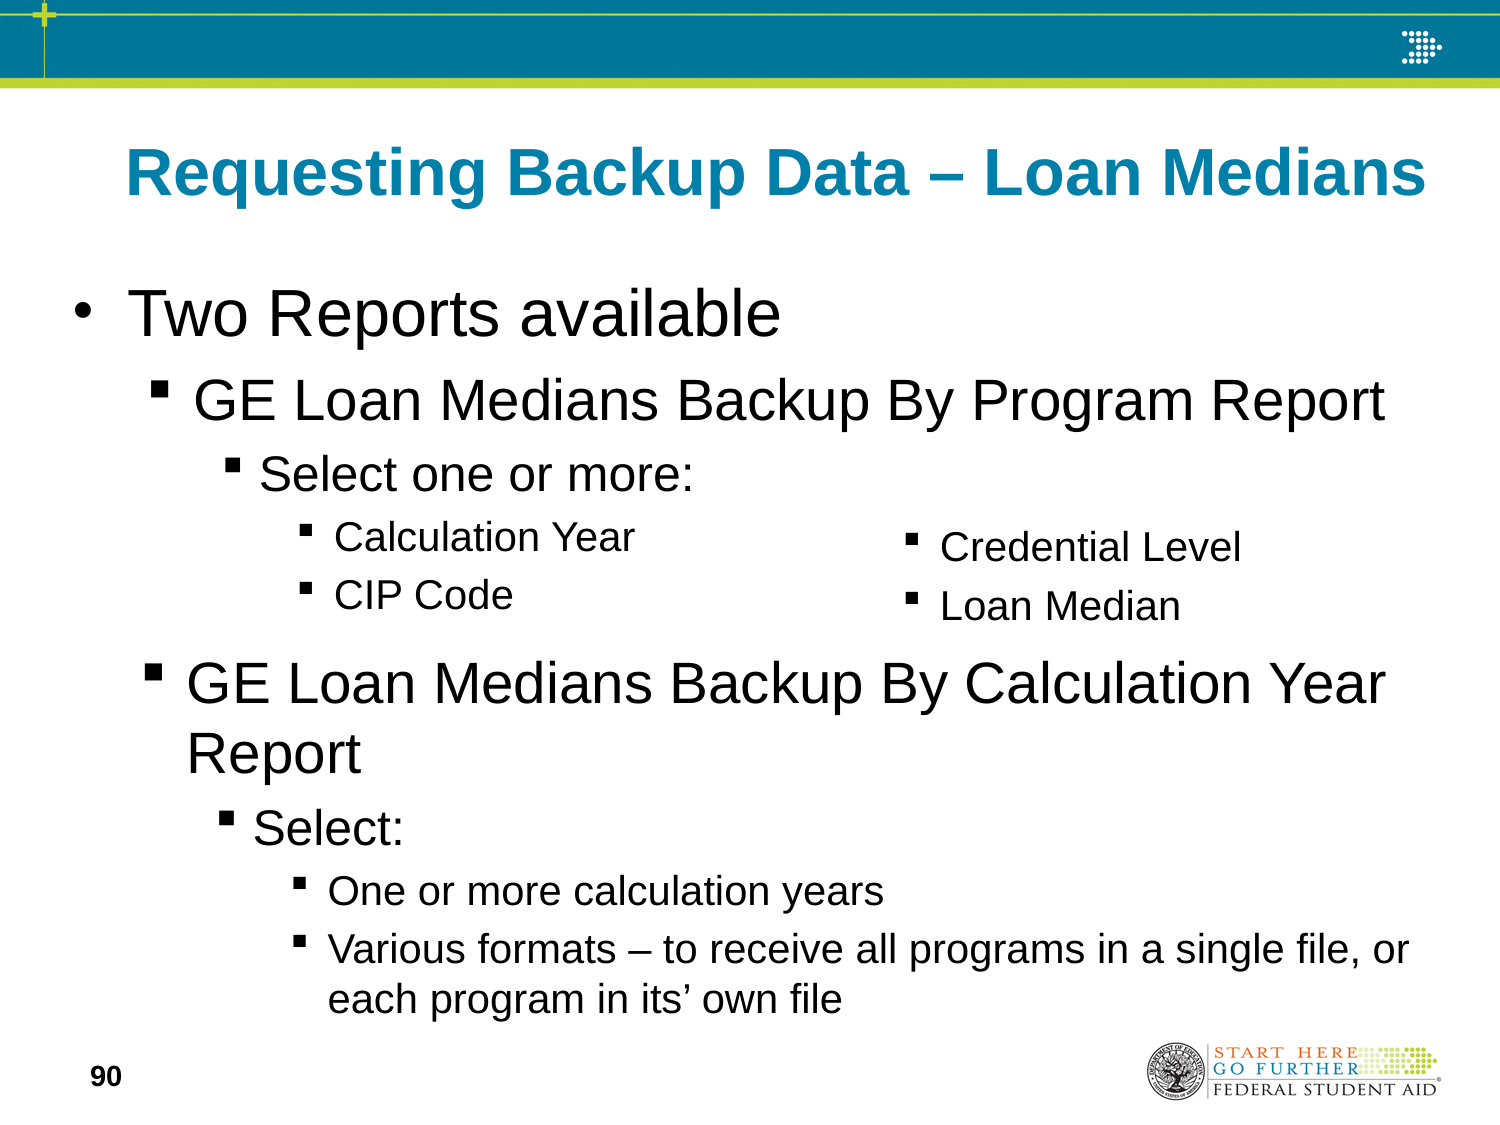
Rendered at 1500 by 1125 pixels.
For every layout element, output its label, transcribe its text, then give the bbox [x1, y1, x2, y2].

picture [0, 3, 1500, 26]
list Two Reports available GE Loan Medians Backup By Program Report Select one or more: Calculation Year CIP Code [56, 262, 1444, 763]
text_box Credential Level Loan Median [662, 512, 1425, 688]
picture [1424, 32, 1428, 42]
text_box GE Loan Medians Backup By Calculation Year Report Select: One or more calculation years Various formats – to receive all programs in a single file, or each program in its’ own file [50, 637, 1438, 1025]
title Requesting Backup Data – Loan Medians [56, 112, 1444, 226]
slide_number 90 [74, 1049, 388, 1125]
picture [0, 78, 1500, 1125]
